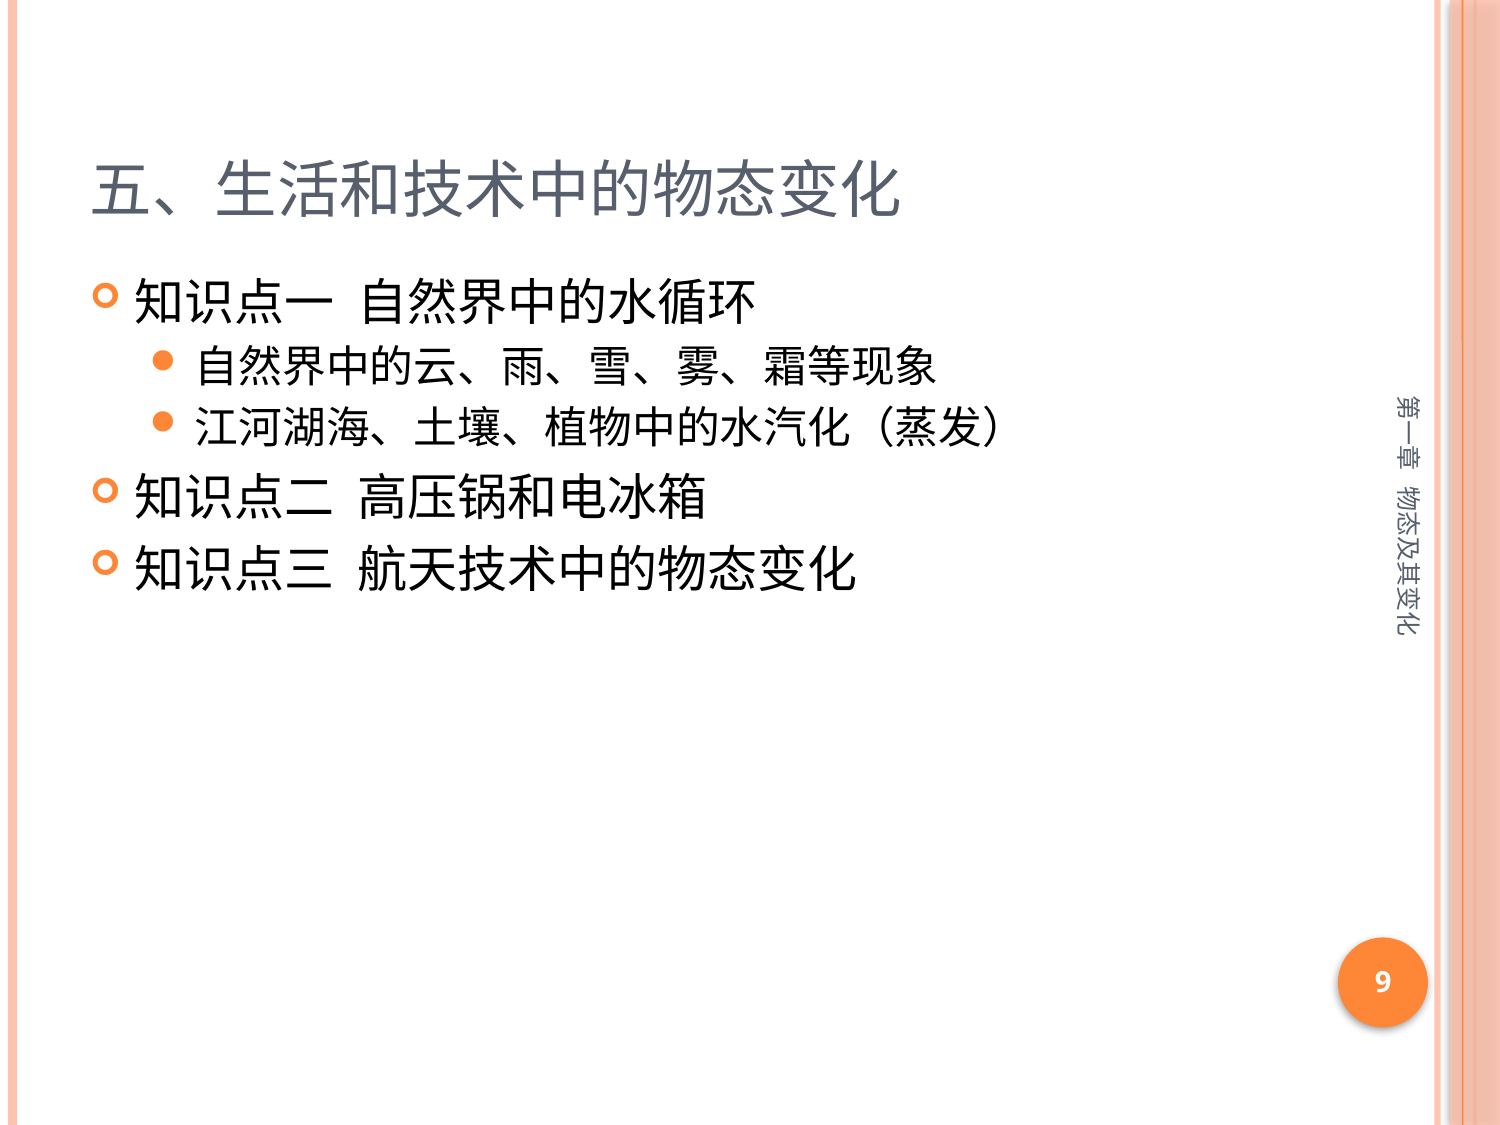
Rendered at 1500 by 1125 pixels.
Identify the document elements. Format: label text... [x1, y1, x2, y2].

footer 第一章 物态及其变化 [1379, 380, 1440, 906]
title 五、生活和技术中的物态变化 [75, 45, 1300, 233]
list 知识点一 自然界中的水循环 自然界中的云、雨、雪、雾、霜等现象 江河湖海、土壤、植物中的水汽化（蒸发） 知识点二 高压锅和电冰箱 知识点三 航天技术中的物态变化 [75, 262, 1300, 1062]
slide_number 9 [1333, 940, 1434, 1027]
